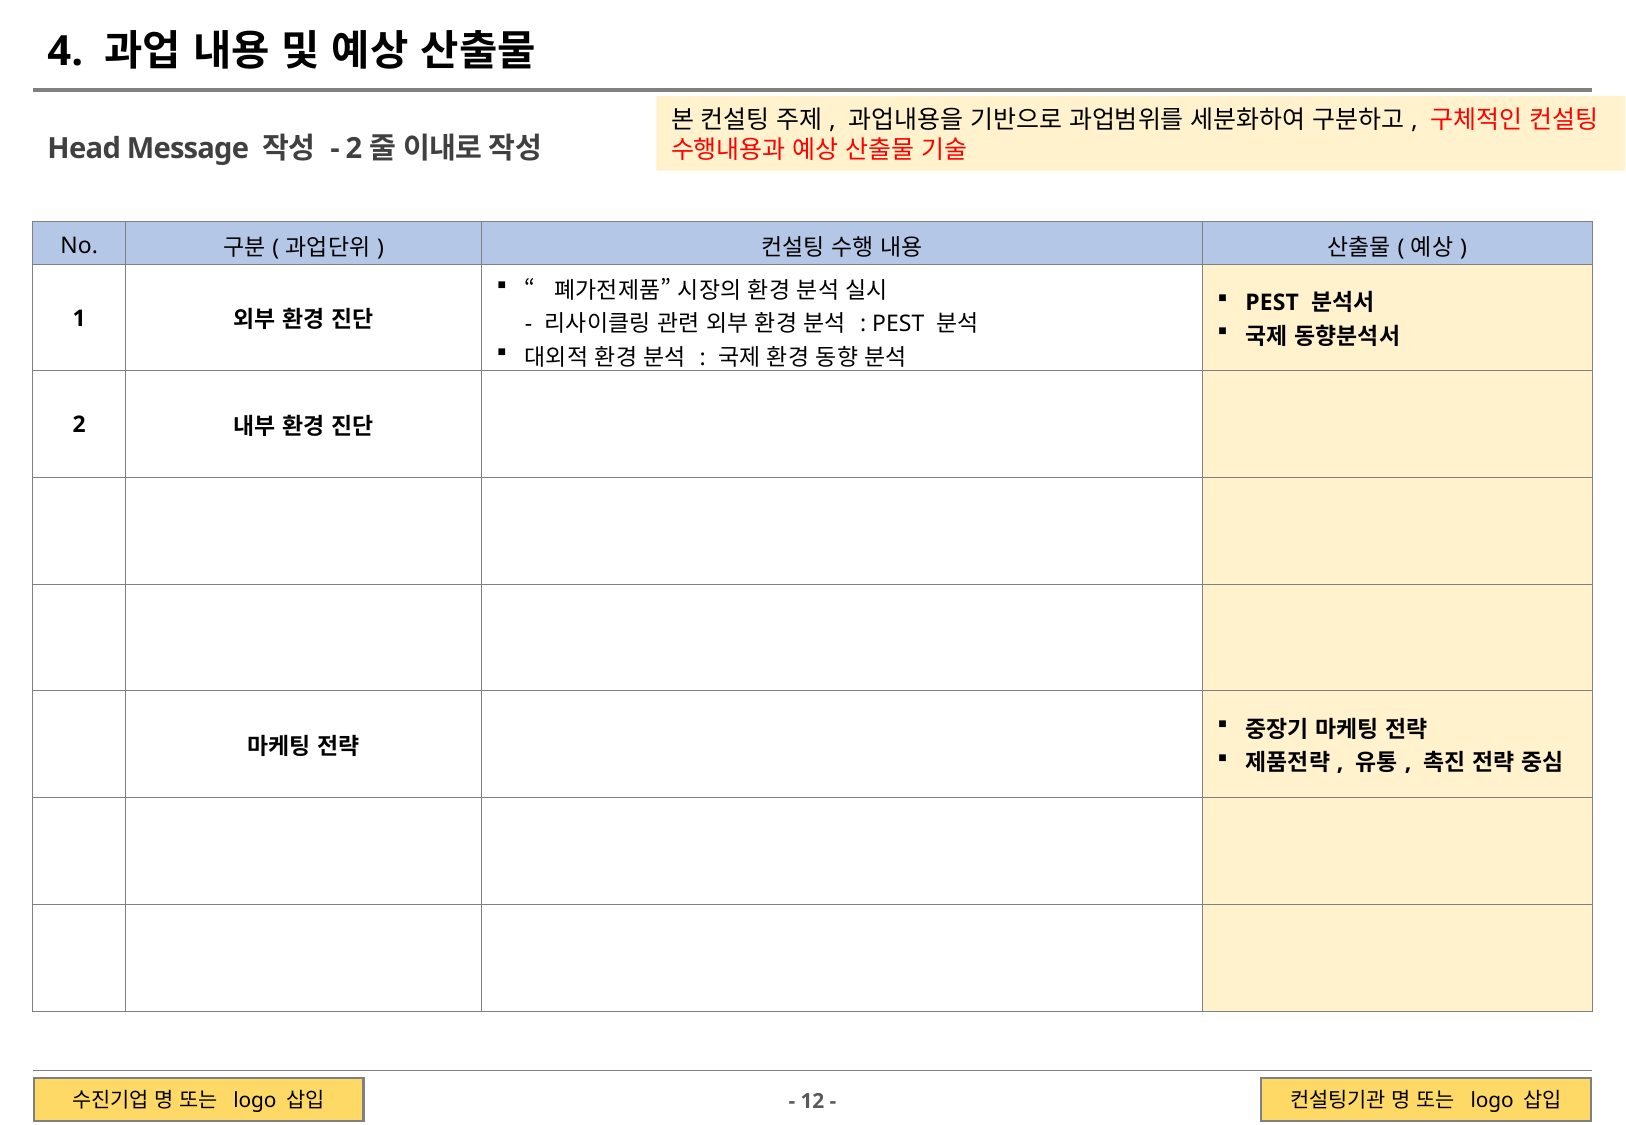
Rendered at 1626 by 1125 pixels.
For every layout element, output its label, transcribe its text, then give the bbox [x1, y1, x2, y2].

text_box Head Message 작성 - 2줄 이내로 작성 [32, 113, 1593, 173]
table_cell [33, 691, 125, 797]
table_cell [1203, 478, 1592, 584]
table_cell [126, 585, 481, 690]
table_cell [33, 905, 125, 1011]
table_cell [482, 691, 1202, 797]
table_cell 마케팅 전략 [126, 691, 481, 797]
table_header 컨설팅 수행 내용 [482, 222, 1202, 264]
table_cell [482, 371, 1202, 477]
table_cell “폐가전제품” 시장의 환경 분석 실시 - 리사이클링 관련 외부 환경 분석 : PEST 분석 대외적 환경 분석 : 국제 환경 동향 분석 [482, 265, 1202, 370]
table_cell [482, 905, 1202, 1011]
table_header 구분(과업단위) [126, 222, 481, 264]
table_cell [33, 585, 125, 690]
table_cell 중장기 마케팅 전략 제품전략, 유통, 촉진 전략 중심 [1203, 691, 1592, 797]
table_cell 외부 환경 진단 [126, 265, 481, 370]
table_header No. [33, 222, 125, 264]
table_cell [482, 585, 1202, 690]
table_cell 1 [33, 265, 125, 370]
table_cell PEST 분석서 국제 동향분석서 [1203, 265, 1592, 370]
table_cell [1203, 905, 1592, 1011]
table_cell [126, 478, 481, 584]
table_cell [1203, 371, 1592, 477]
table_cell [1203, 798, 1592, 904]
table_cell [482, 478, 1202, 584]
table_cell [126, 798, 481, 904]
table_cell 내부 환경 진단 [126, 371, 481, 477]
table_cell [482, 798, 1202, 904]
table_cell [33, 798, 125, 904]
table_cell [33, 478, 125, 584]
table_header 산출물(예상) [1203, 222, 1592, 264]
table_cell [1203, 585, 1592, 690]
table_cell 2 [33, 371, 125, 477]
table_cell [126, 905, 481, 1011]
text_box 본 컨설팅 주제, 과업내용을 기반으로 과업범위를 세분화하여 구분하고, 구체적인 컨설팅 수행내용과 예상 산출물 기술 [656, 95, 1625, 171]
text_box 4. 과업 내용 및 예상 산출물 [32, 16, 1061, 81]
